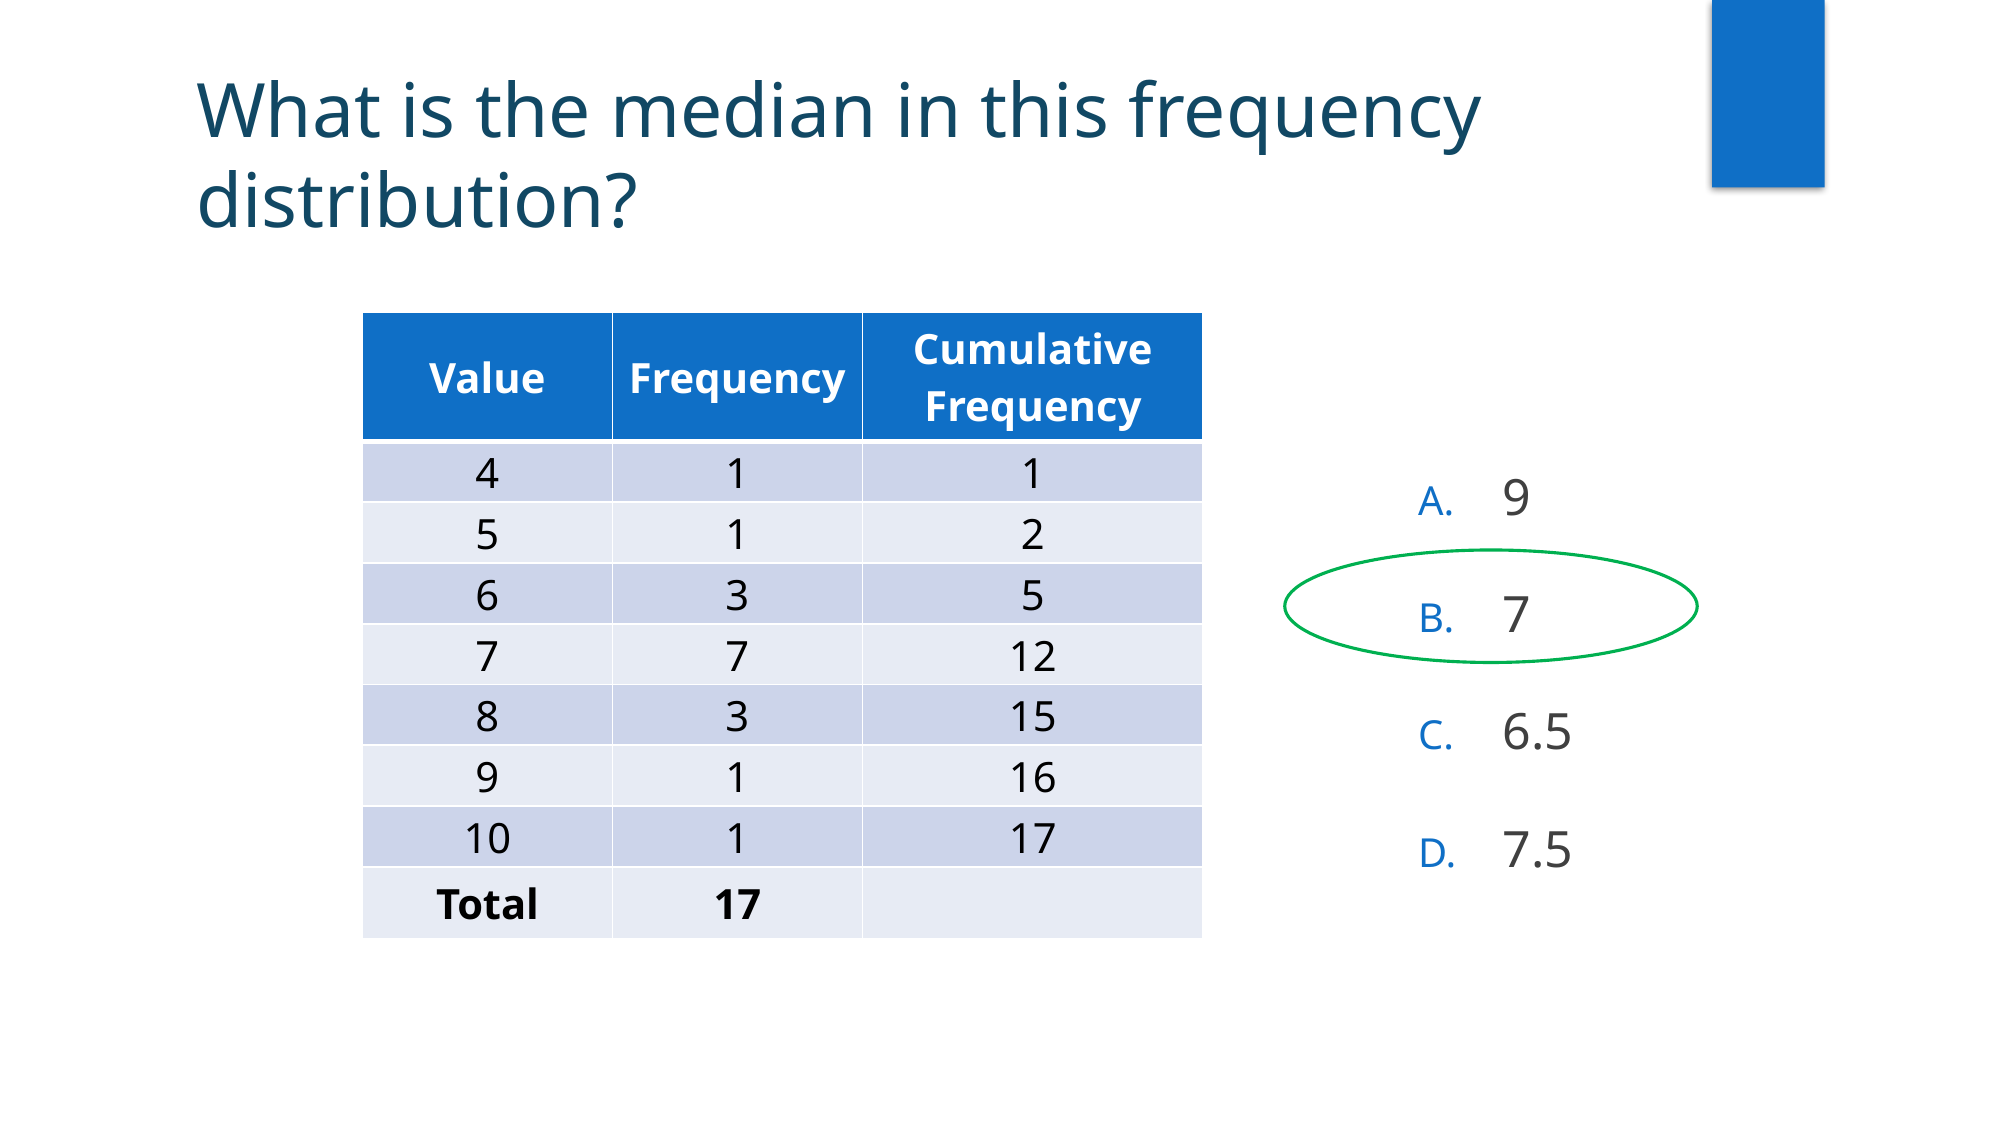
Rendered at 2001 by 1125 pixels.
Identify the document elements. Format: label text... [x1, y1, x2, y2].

text_box [1283, 548, 1699, 665]
table_cell 2 [863, 503, 1202, 562]
table_cell 17 [613, 868, 862, 938]
table_header Cumulative Frequency [863, 313, 1202, 439]
title What is the median in this frequency distribution? [181, 94, 1619, 211]
table_cell 1 [613, 444, 862, 501]
table_cell 5 [863, 564, 1202, 623]
table_cell 3 [613, 685, 862, 744]
table_cell 9 [363, 746, 612, 805]
table_cell 10 [363, 807, 612, 866]
table_cell 7 [363, 625, 612, 684]
table_cell 4 [363, 444, 612, 501]
table_cell 15 [863, 685, 1202, 744]
table_cell 3 [613, 564, 862, 623]
table_cell 6 [363, 564, 612, 623]
table_cell Total [363, 868, 612, 938]
table_cell 1 [863, 444, 1202, 501]
table_cell 1 [613, 503, 862, 562]
table_cell 1 [613, 807, 862, 866]
table_header Frequency [613, 313, 862, 439]
table_cell 8 [363, 685, 612, 744]
table_cell 12 [863, 625, 1202, 684]
table_header Value [363, 313, 612, 439]
table_cell 16 [863, 746, 1202, 805]
list 9 7 6.5 7.5 [1337, 437, 1719, 822]
table_cell 1 [613, 746, 862, 805]
table_cell 7 [613, 625, 862, 684]
table_cell 5 [363, 503, 612, 562]
table_cell [863, 868, 1202, 938]
table_cell 17 [863, 807, 1202, 866]
